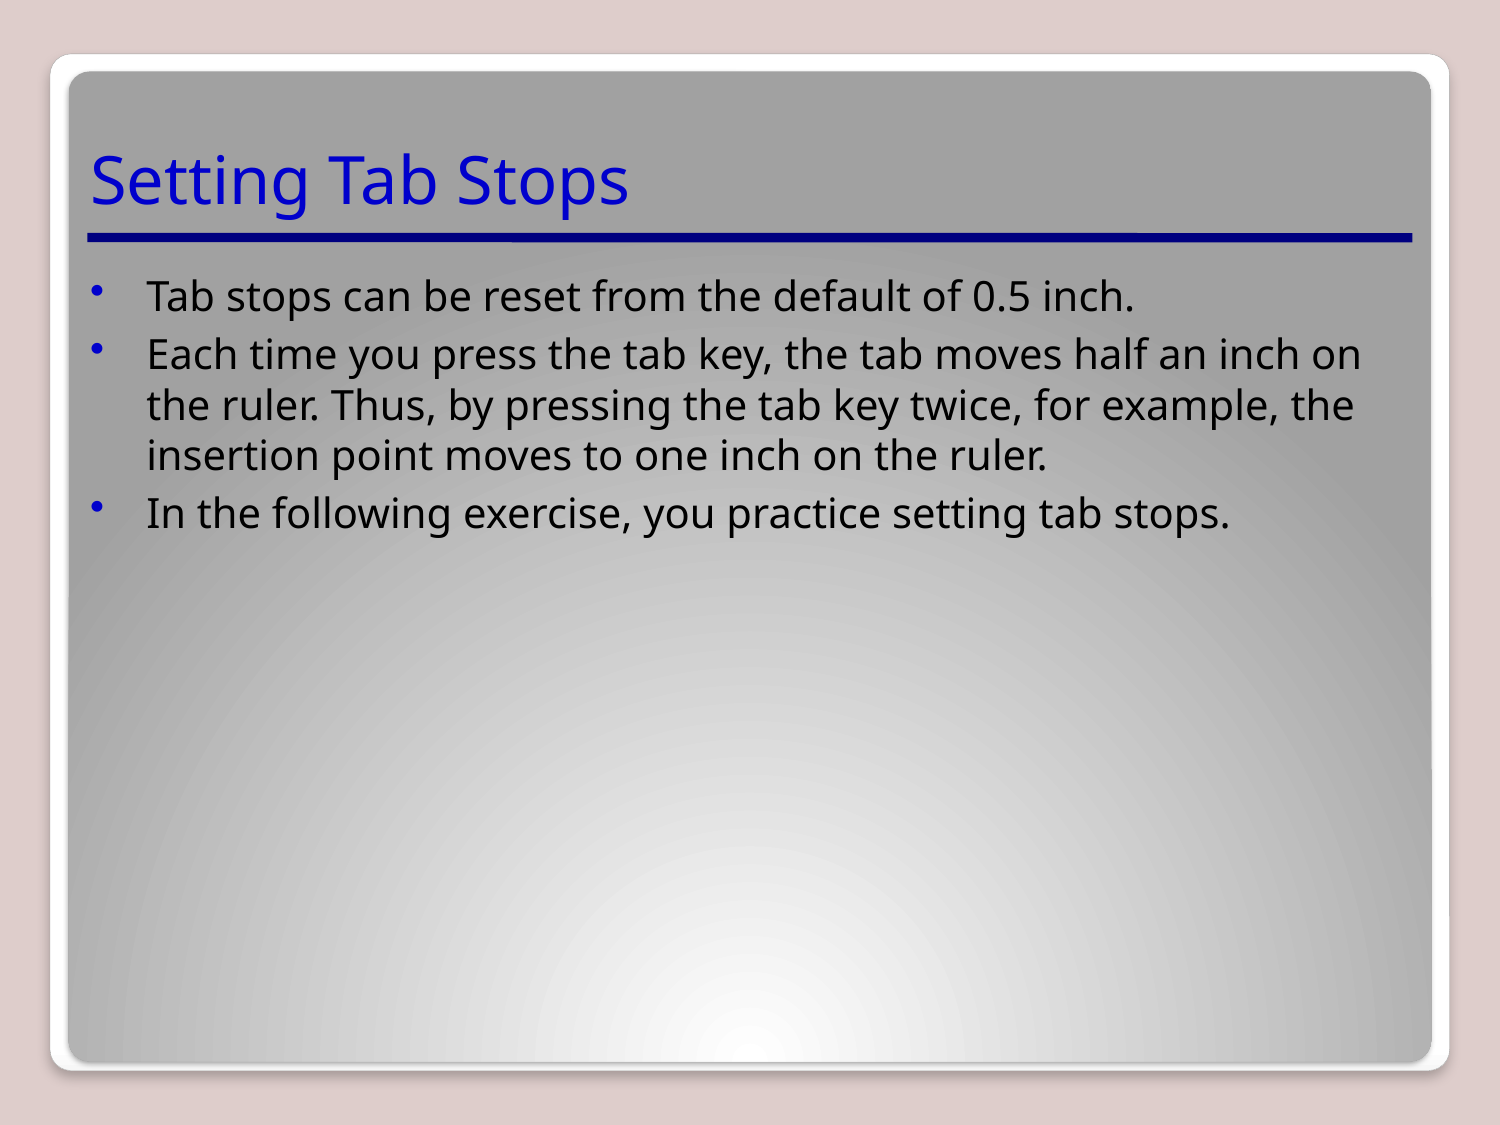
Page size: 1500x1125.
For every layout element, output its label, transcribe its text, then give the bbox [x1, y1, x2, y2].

list Tab stops can be reset from the default of 0.5 inch. Each time you press the tab key, the tab moves half an inch on the ruler. Thus, by pressing the tab key twice, for example, the insertion point moves to one inch on the ruler. In the following exercise, you practice setting tab stops. [75, 262, 1425, 1063]
title Setting Tab Stops [74, 74, 1426, 226]
